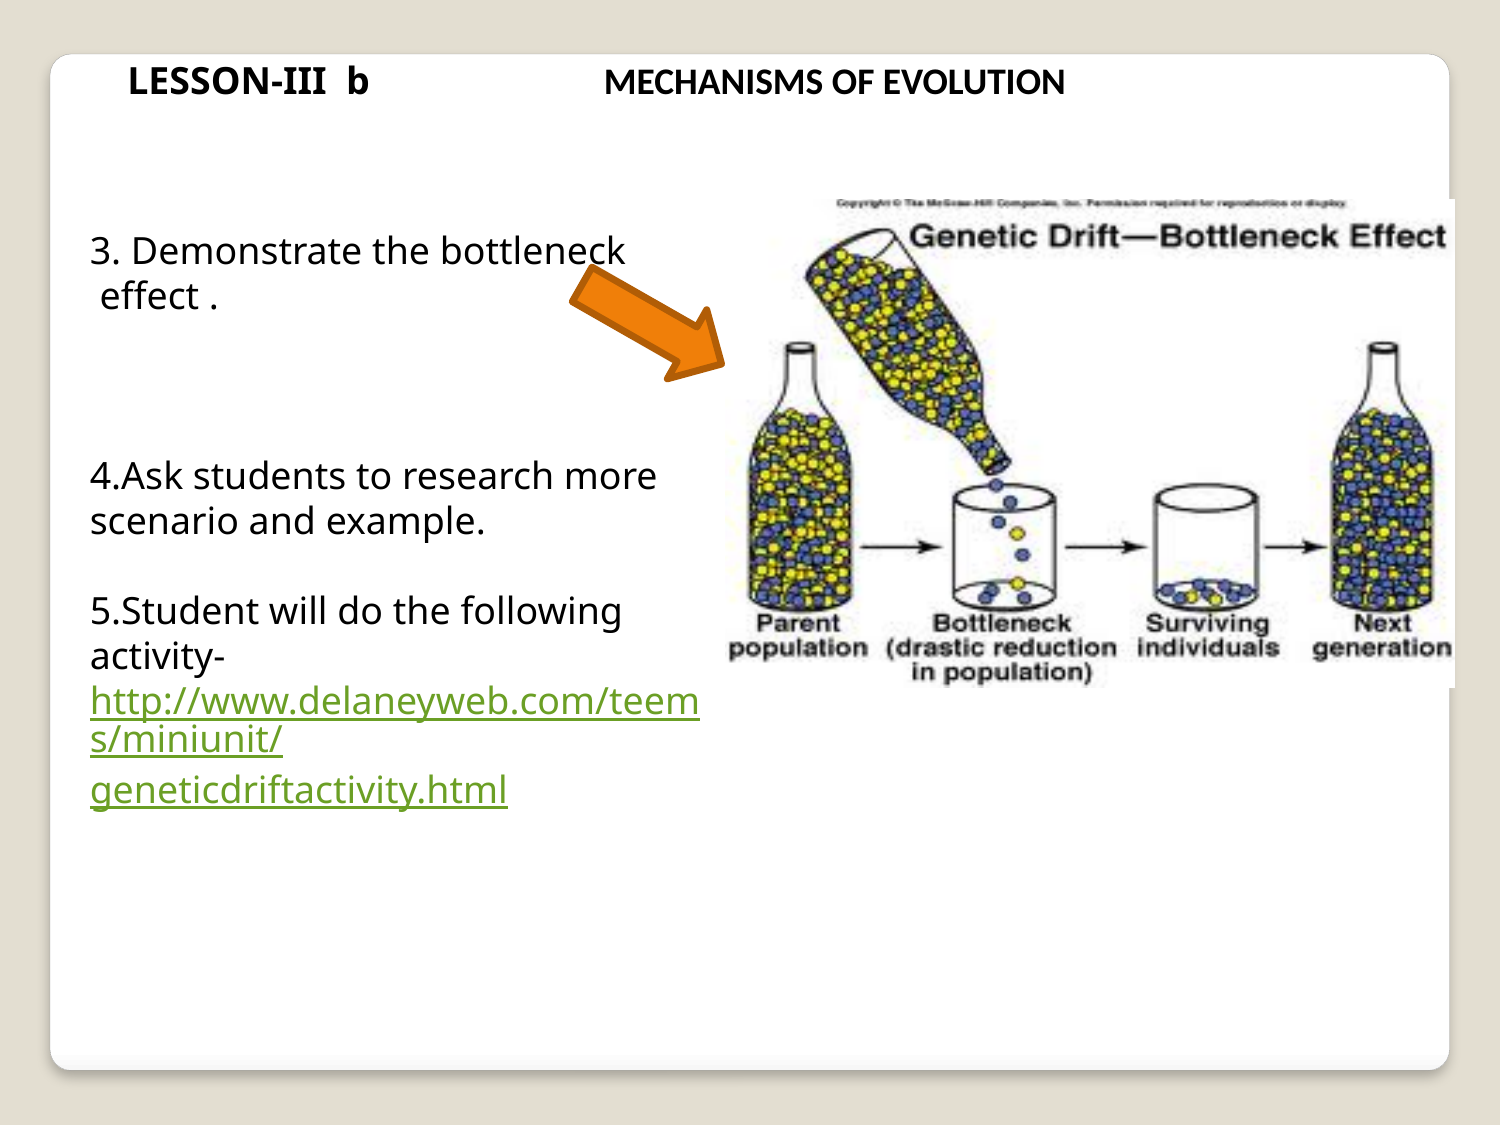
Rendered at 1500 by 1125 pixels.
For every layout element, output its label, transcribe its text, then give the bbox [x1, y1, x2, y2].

text_box 3. Demonstrate the bottleneck effect . 4.Ask students to research more scenario and example. 5.Student will do the following activity- http://www.delaneyweb.com/teems/miniunit/ geneticdriftactivity.html [75, 174, 727, 922]
text_box [568, 263, 717, 383]
text_box LESSON-III b MECHANISMS OF EVOLUTION [112, 49, 1363, 155]
picture [724, 199, 1455, 688]
